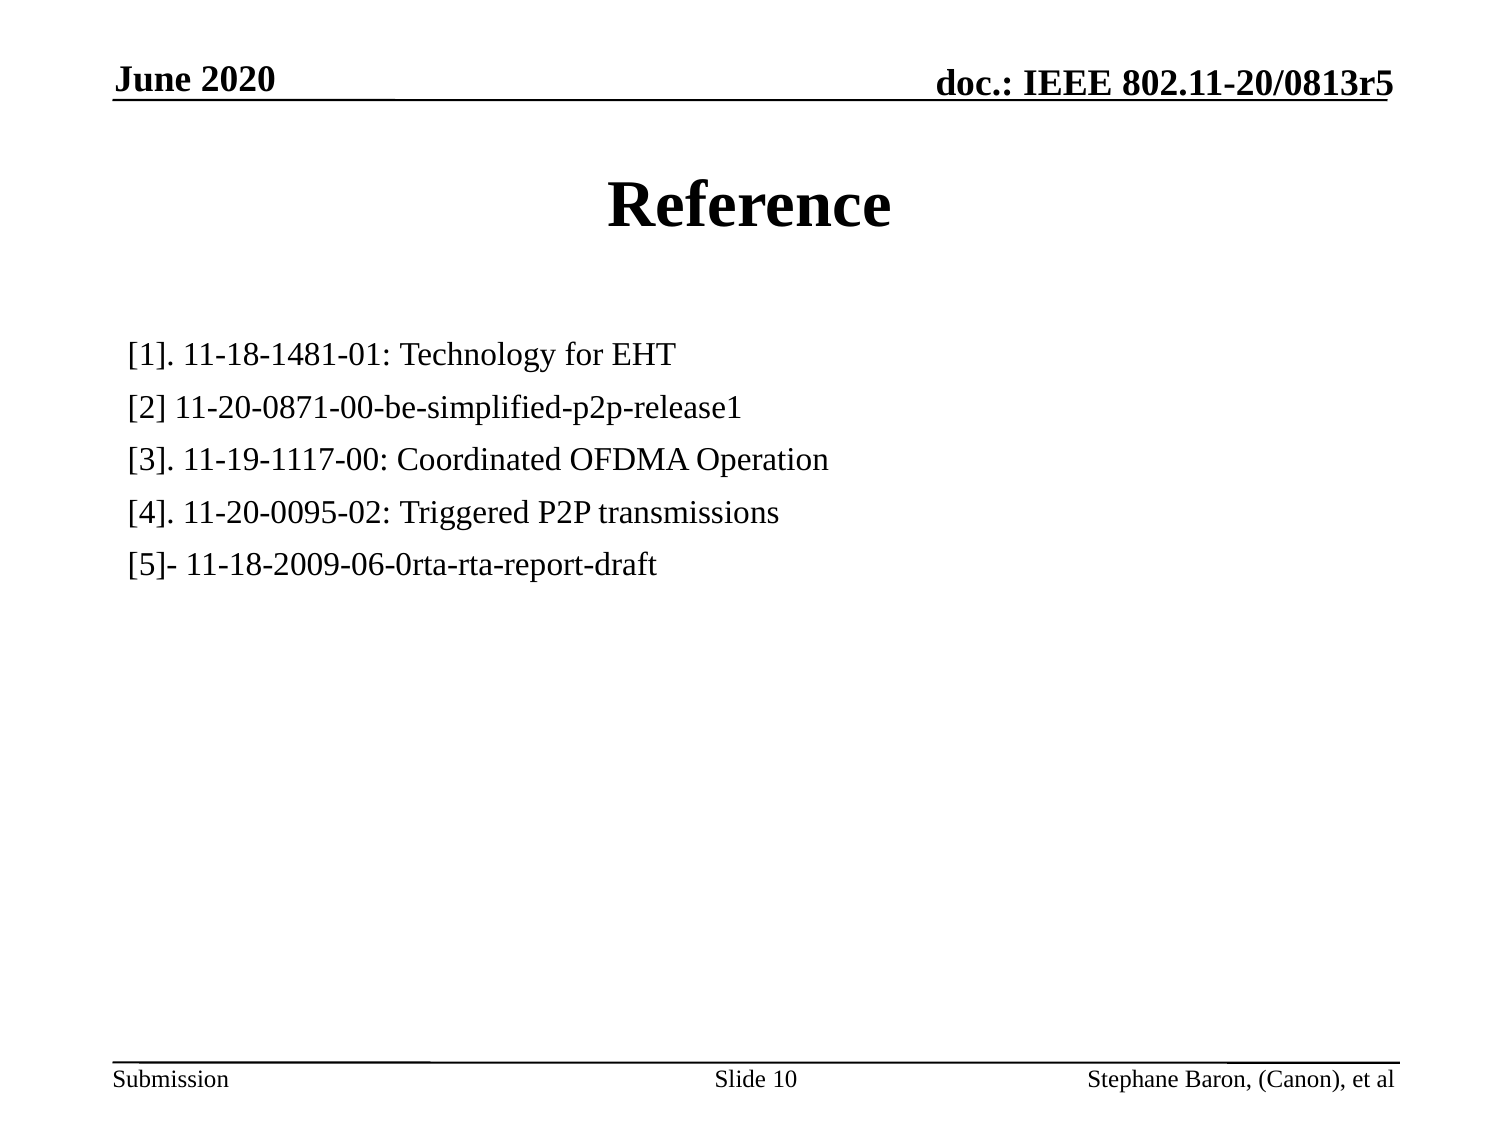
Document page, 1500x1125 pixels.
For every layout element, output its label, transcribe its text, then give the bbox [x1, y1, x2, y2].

footer Stephane Baron, (Canon), et al [878, 1061, 1402, 1093]
slide_number Slide 10 [712, 1061, 800, 1123]
list [1]. 11-18-1481-01: Technology for EHT [2] 11-20-0871-00-be-simplified-p2p-release1 [3]. 11-19-1117-00: Coordinated OFDMA Operation [4]. 11-20-0095-02: Triggered P2P transmissions [5]- 11-18-2009-06-0rta-rta-report-draft [112, 324, 1388, 1000]
title Reference [112, 112, 1388, 288]
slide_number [114, 54, 423, 100]
